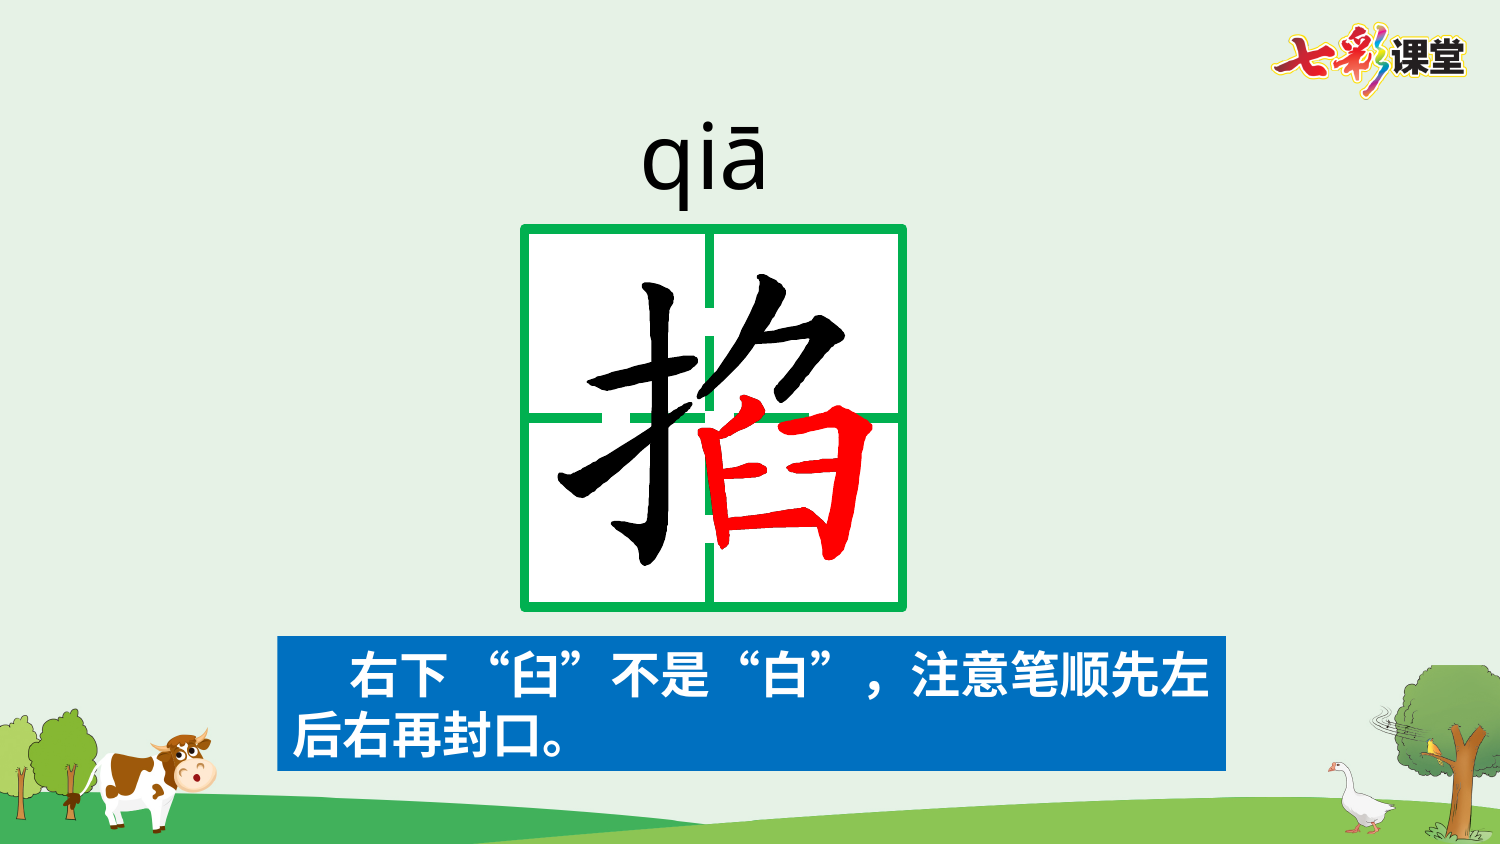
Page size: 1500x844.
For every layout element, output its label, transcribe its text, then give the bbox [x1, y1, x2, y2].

text_box qiā [625, 91, 787, 216]
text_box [558, 274, 872, 566]
text_box 右下 “臼”不是“白”，注意笔顺先左后右再封口。 [277, 636, 1226, 771]
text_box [524, 228, 906, 612]
picture [0, 0, 1500, 844]
